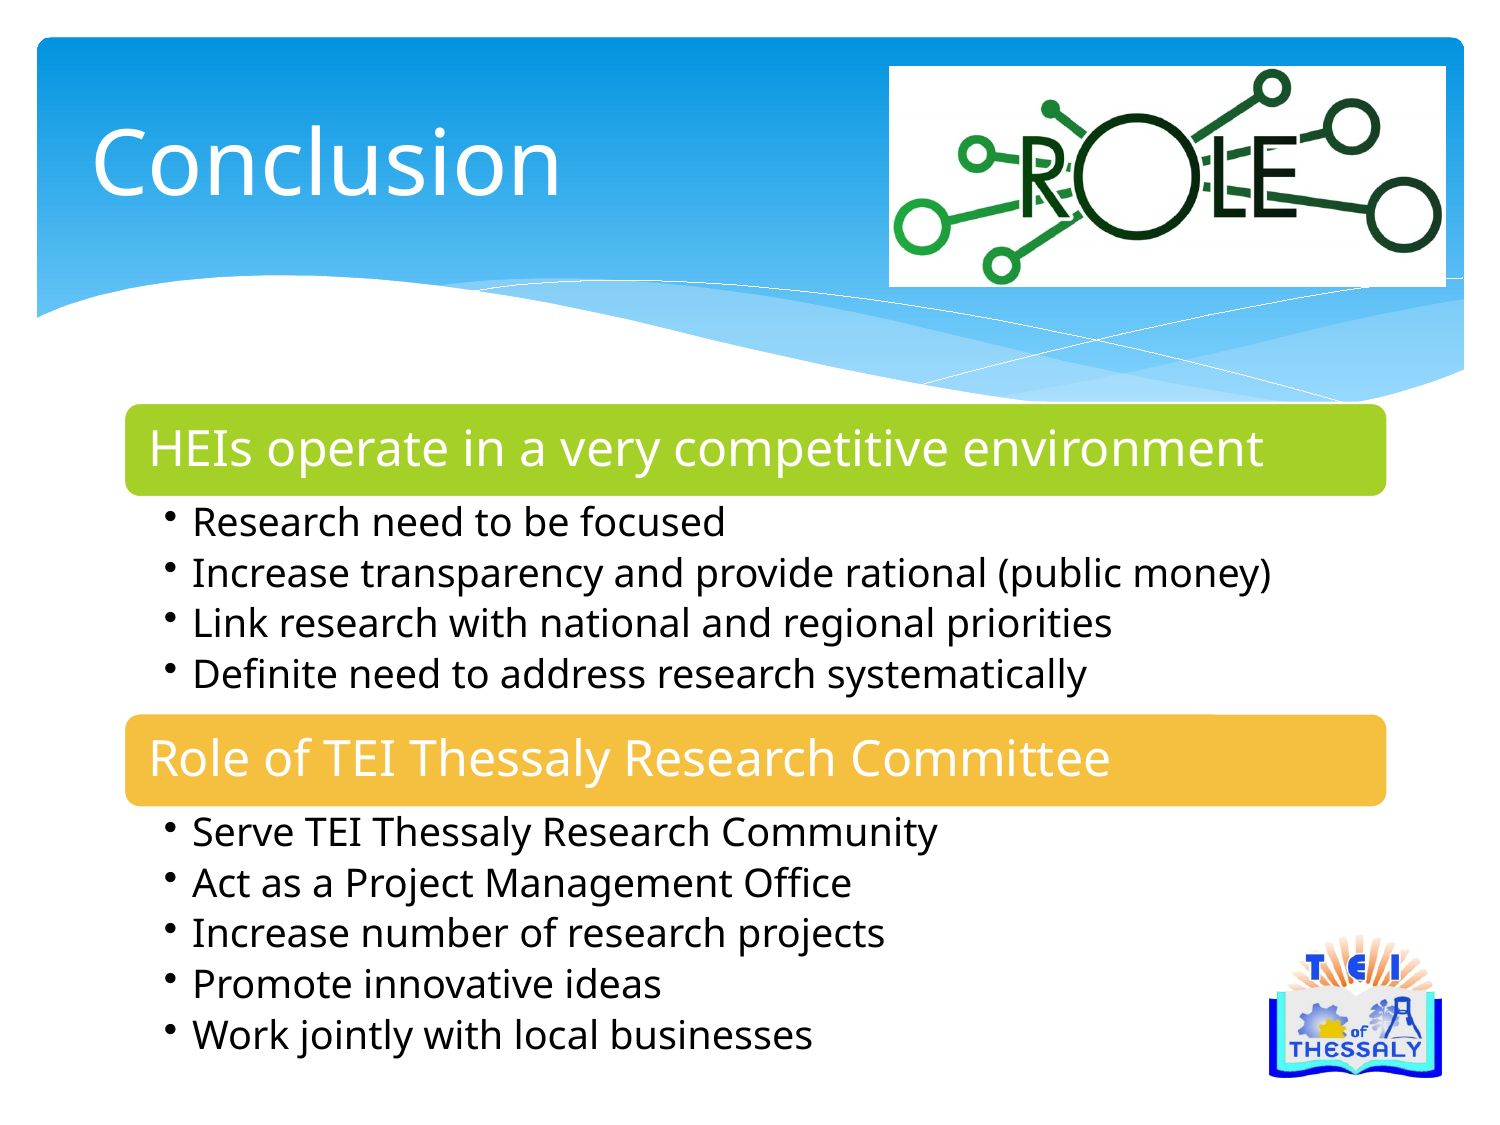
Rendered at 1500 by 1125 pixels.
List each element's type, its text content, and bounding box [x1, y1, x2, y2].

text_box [123, 396, 1389, 1083]
picture [889, 67, 1446, 287]
title Conclusion [75, 55, 1425, 261]
picture [1269, 928, 1442, 1078]
